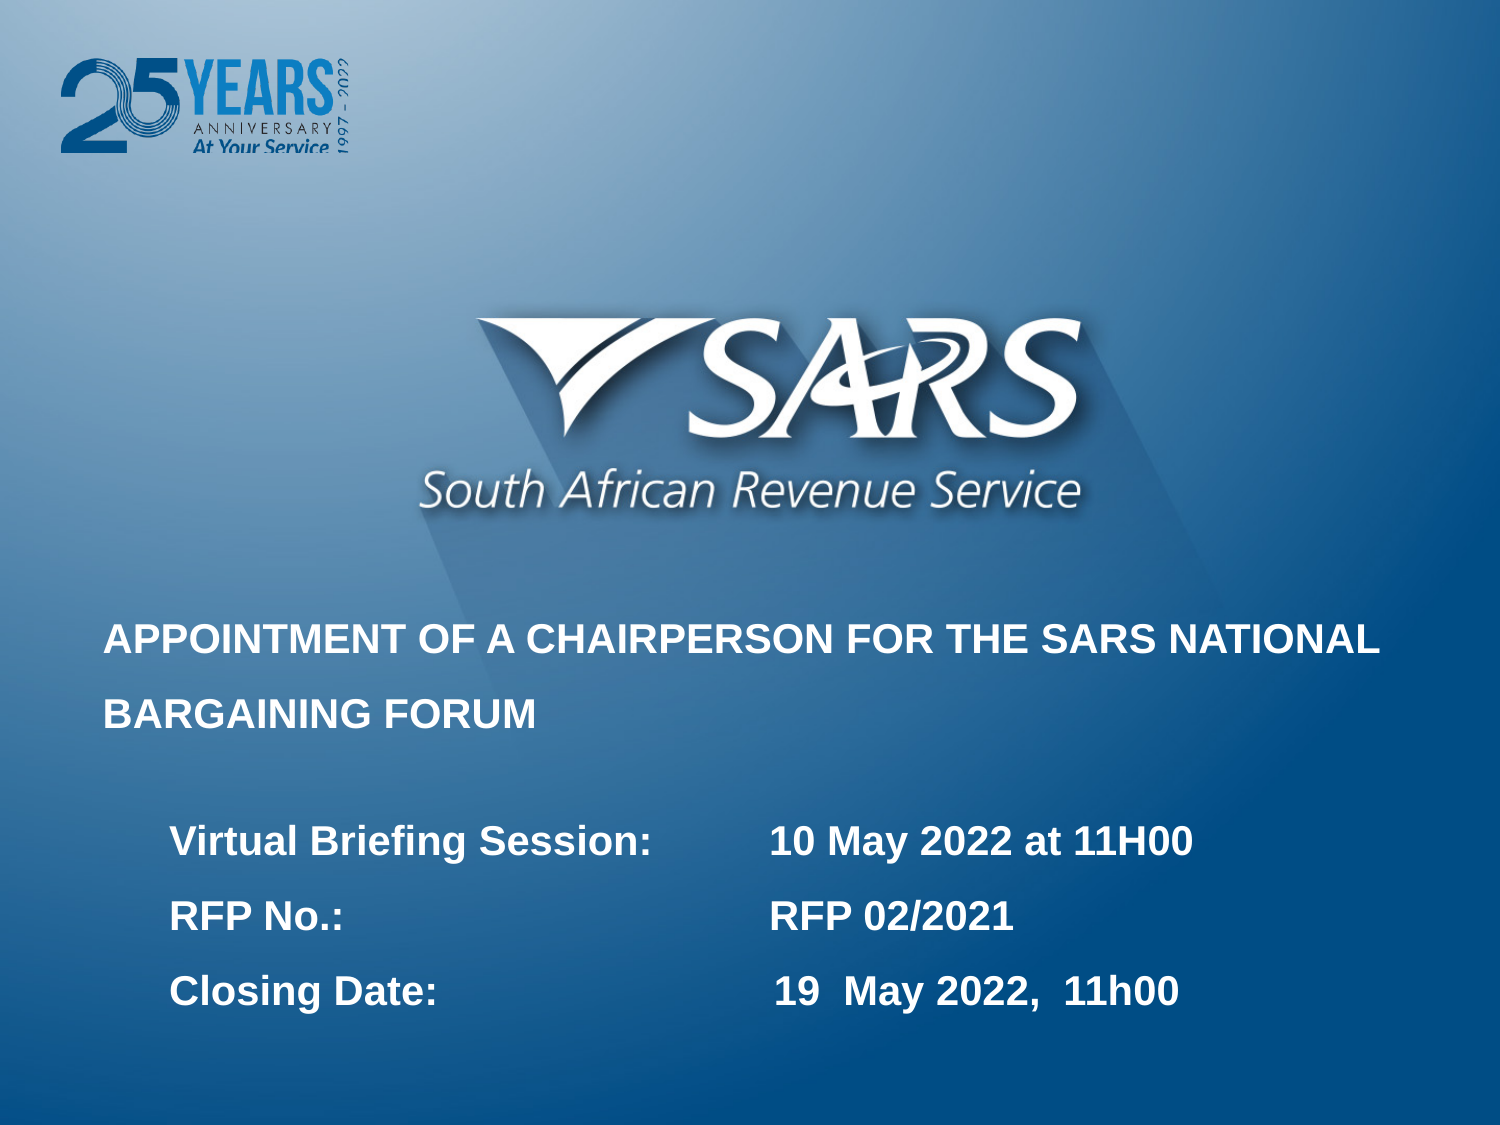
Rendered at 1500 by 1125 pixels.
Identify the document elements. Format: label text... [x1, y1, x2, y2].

text_box Virtual Briefing Session: 10 May 2022 at 11H00 RFP No.: RFP 02/2021 Closing Date: 19 May 2022, 11h00 [154, 780, 1427, 1021]
text_box APPOINTMENT OF A CHAIRPERSON FOR THE SARS NATIONAL BARGAINING FORUM [87, 442, 1427, 748]
picture [0, 0, 1500, 1125]
